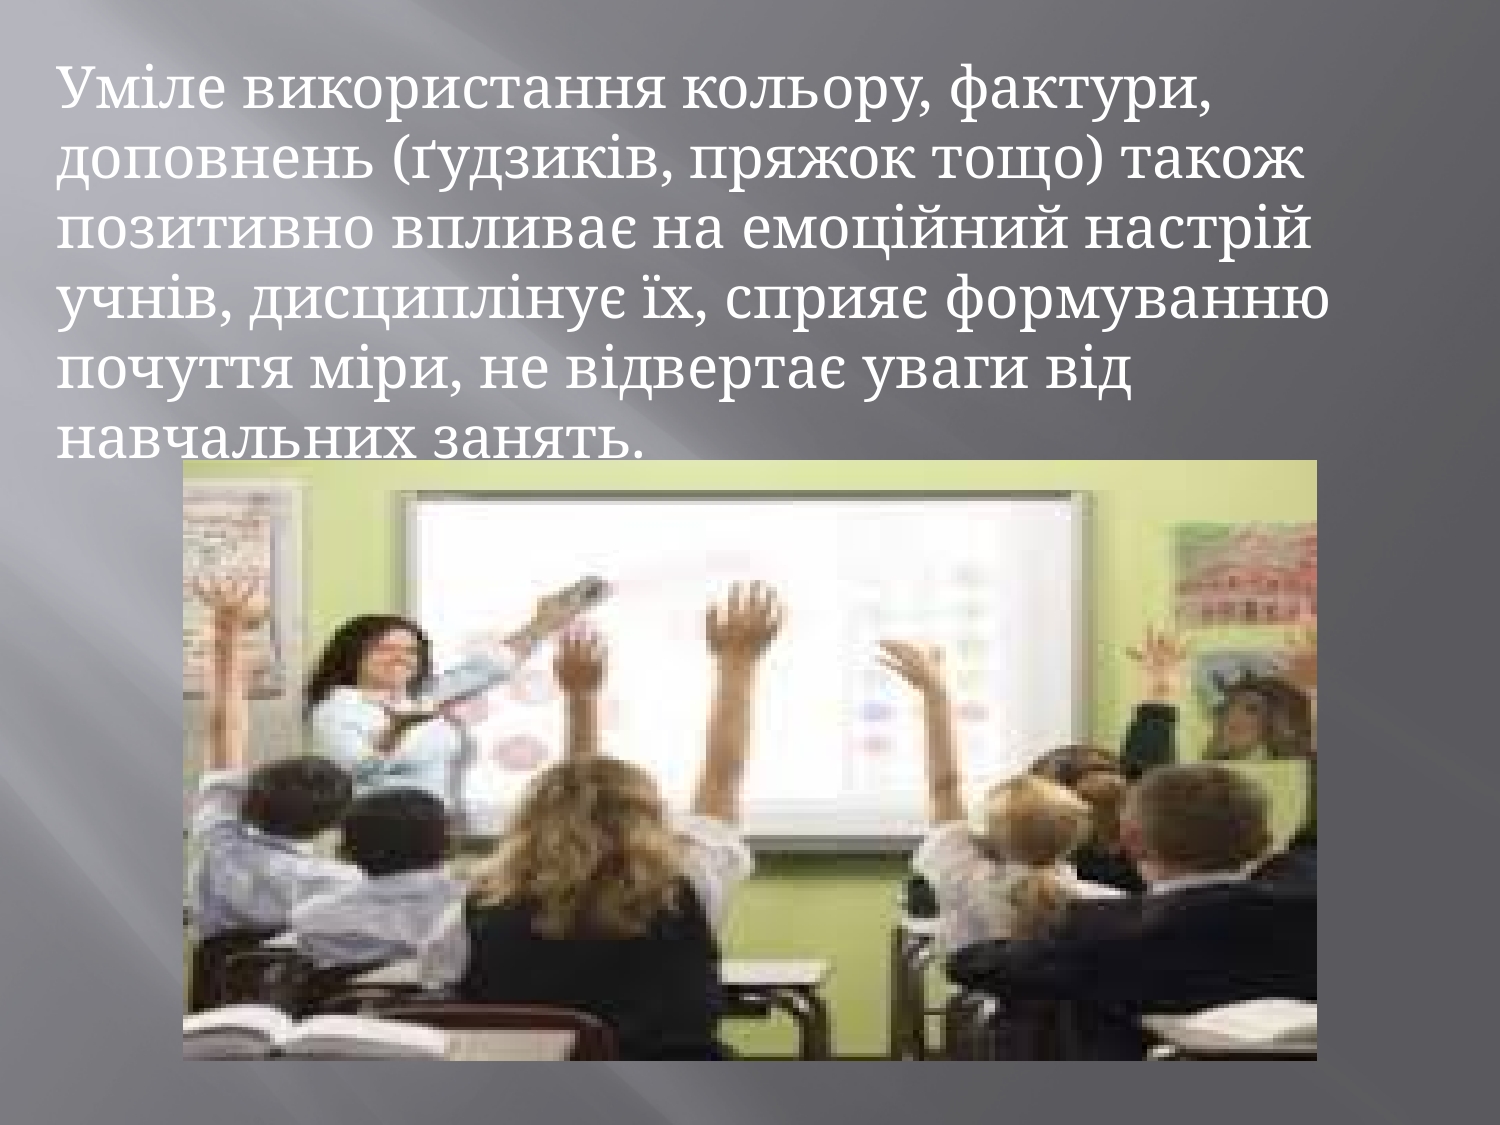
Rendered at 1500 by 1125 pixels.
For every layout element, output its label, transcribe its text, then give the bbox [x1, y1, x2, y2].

list Уміле використання кольору, фактури, доповнень (ґудзиків, пряжок тощо) також позитивно впливає на емоційний настрій учнів, дисциплінує їх, сприяє формуванню почуття міри, не відвертає уваги від навчальних занять. [41, 42, 1471, 1005]
picture [182, 460, 1318, 1061]
